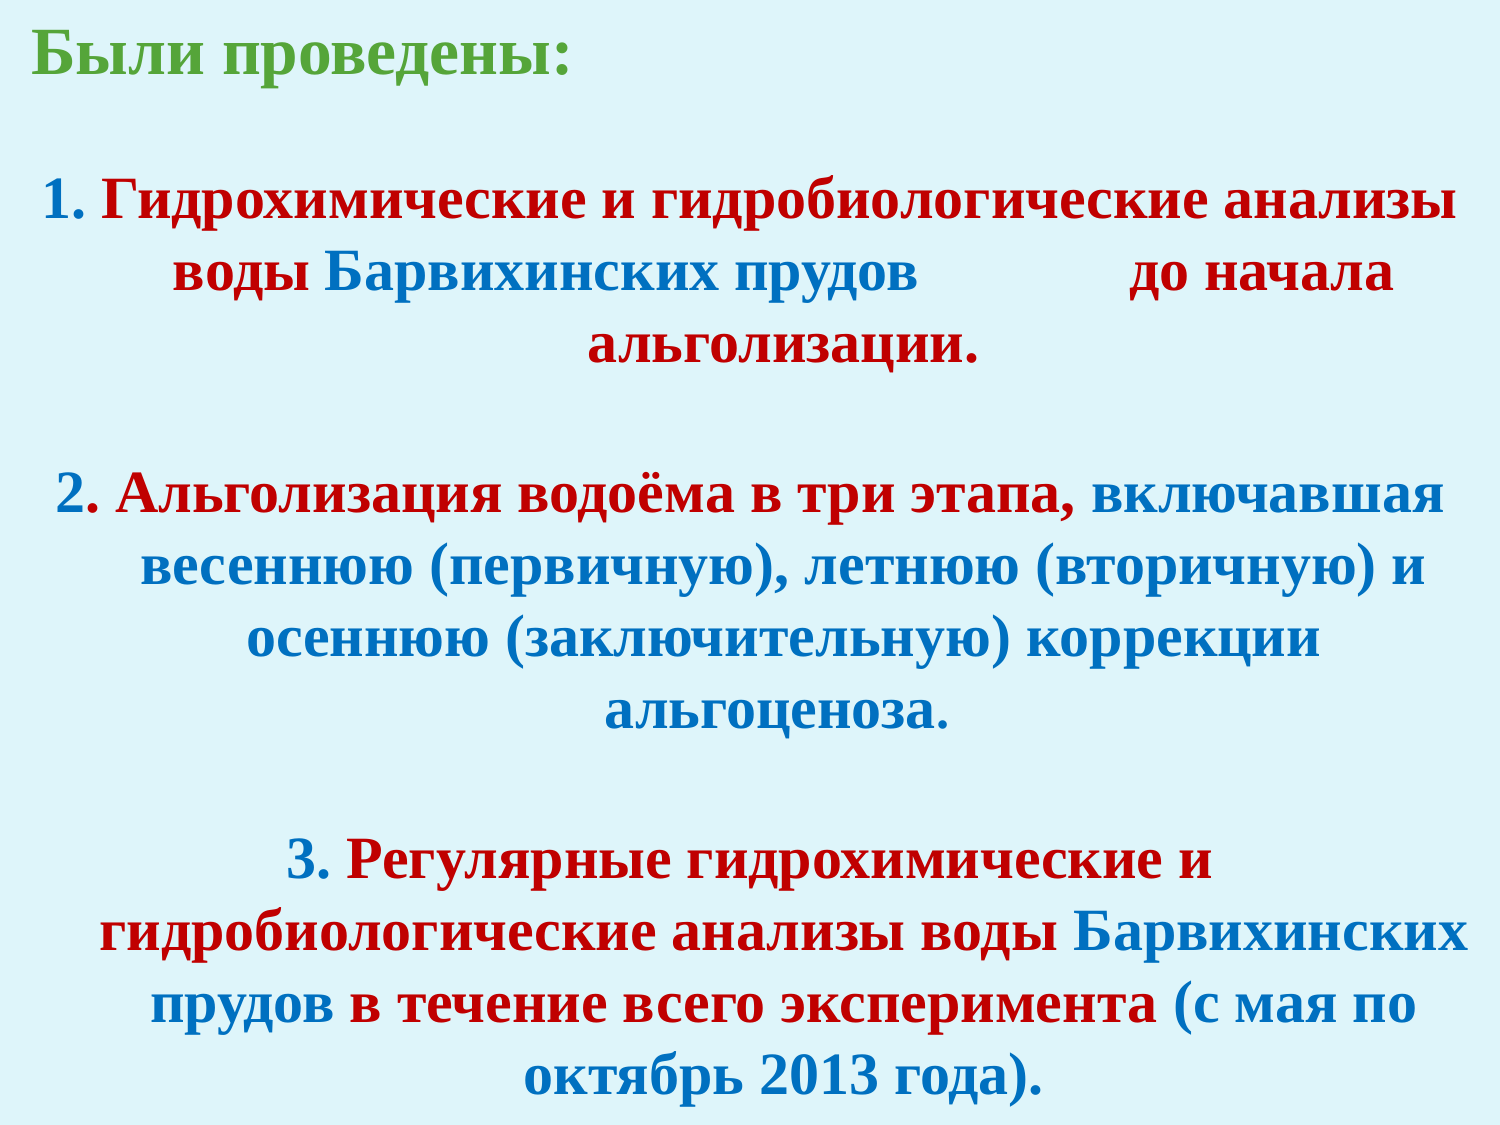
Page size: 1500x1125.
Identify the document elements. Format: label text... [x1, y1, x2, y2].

list Были проведены: 1. Гидрохимические и гидробиологические анализы воды Барвихинских прудов до начала альголизации. 2. Альголизация водоёма в три этапа, включавшая весеннюю (первичную), летнюю (вторичную) и осеннюю (заключительную) коррекции альгоценоза. 3. Регулярные гидрохимические и гидробиологические анализы воды Барвихинских прудов в течение всего эксперимента (с мая по октябрь 2013 года). [0, 0, 1500, 1125]
